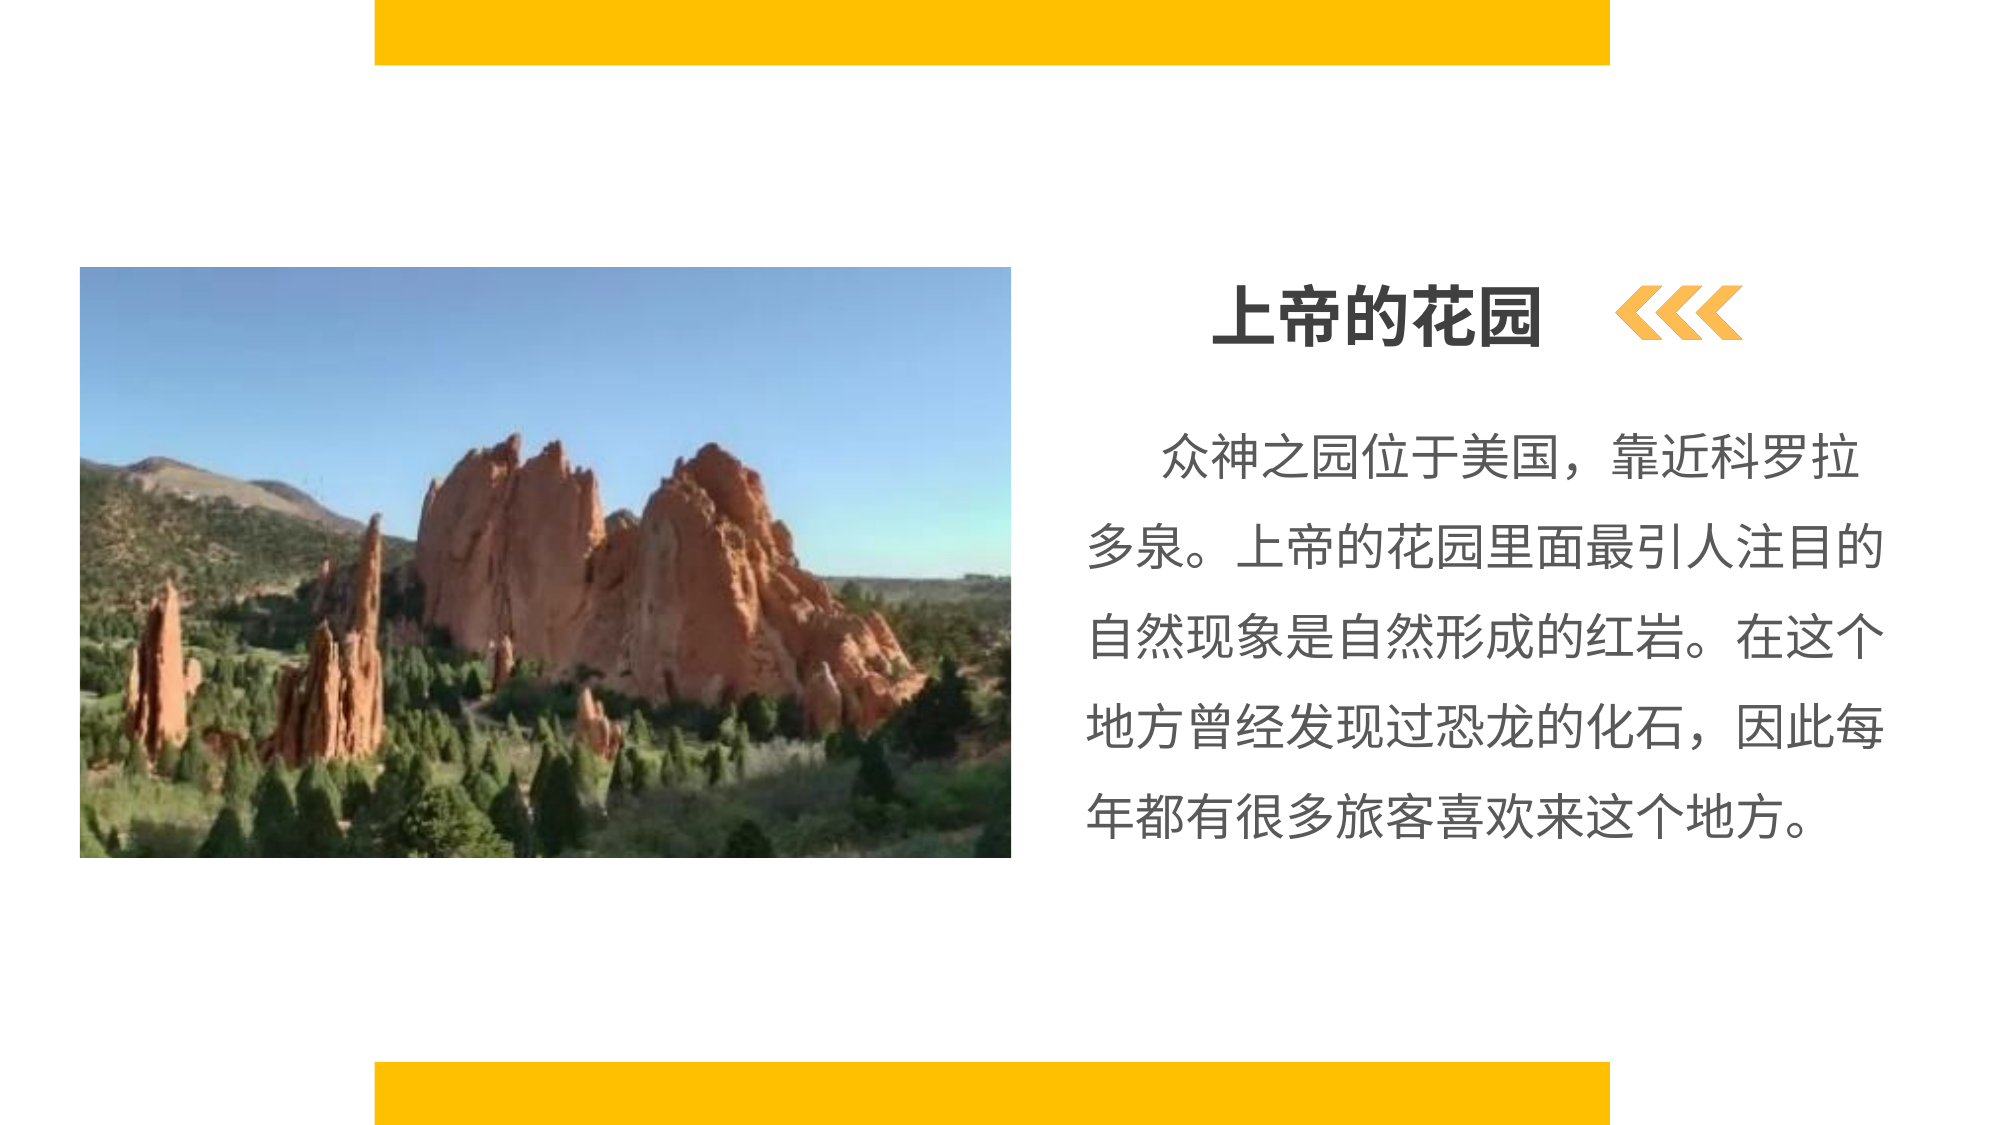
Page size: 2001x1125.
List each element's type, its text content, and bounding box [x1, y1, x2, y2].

text_box 上帝的花园 [1195, 267, 1563, 363]
picture [1606, 237, 1757, 388]
text_box 众神之园位于美国，靠近科罗拉多泉。上帝的花园里面最引人注目的自然现象是自然形成的红岩。在这个地方曾经发现过恐龙的化石，因此每年都有很多旅客喜欢来这个地方。 [1070, 387, 1922, 853]
text_box [374, 0, 1611, 66]
picture [79, 267, 1012, 858]
text_box [374, 1061, 1611, 1125]
